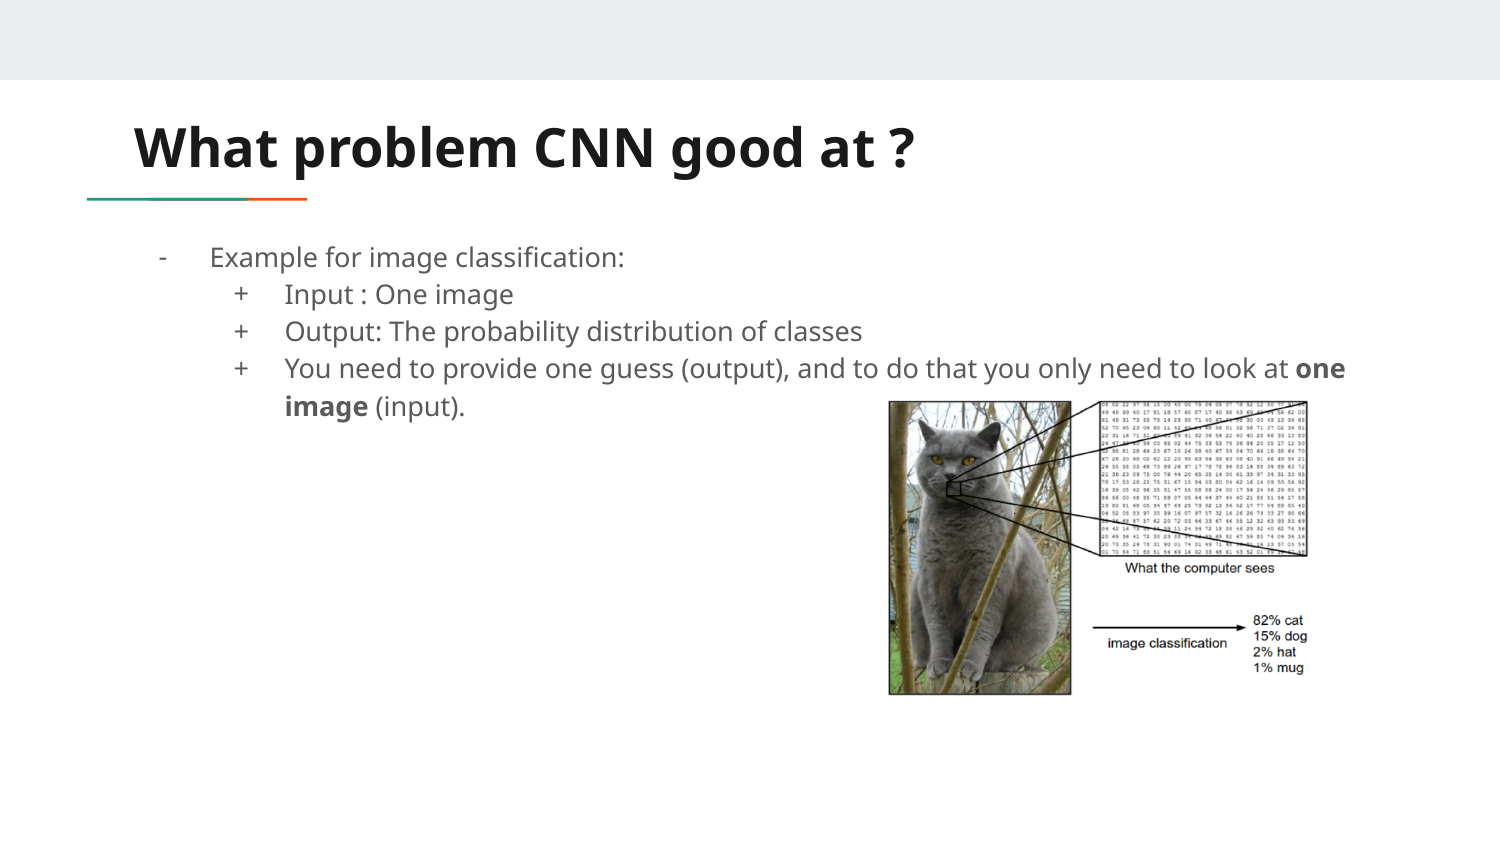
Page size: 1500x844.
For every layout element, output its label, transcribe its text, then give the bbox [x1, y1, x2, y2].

list Example for image classification: Input : One image Output: The probability distribution of classes You need to provide one guess (output), and to do that you only need to look at one image (input). [119, 220, 1381, 712]
picture [872, 395, 1335, 703]
title What problem CNN good at ? [119, 98, 1381, 187]
